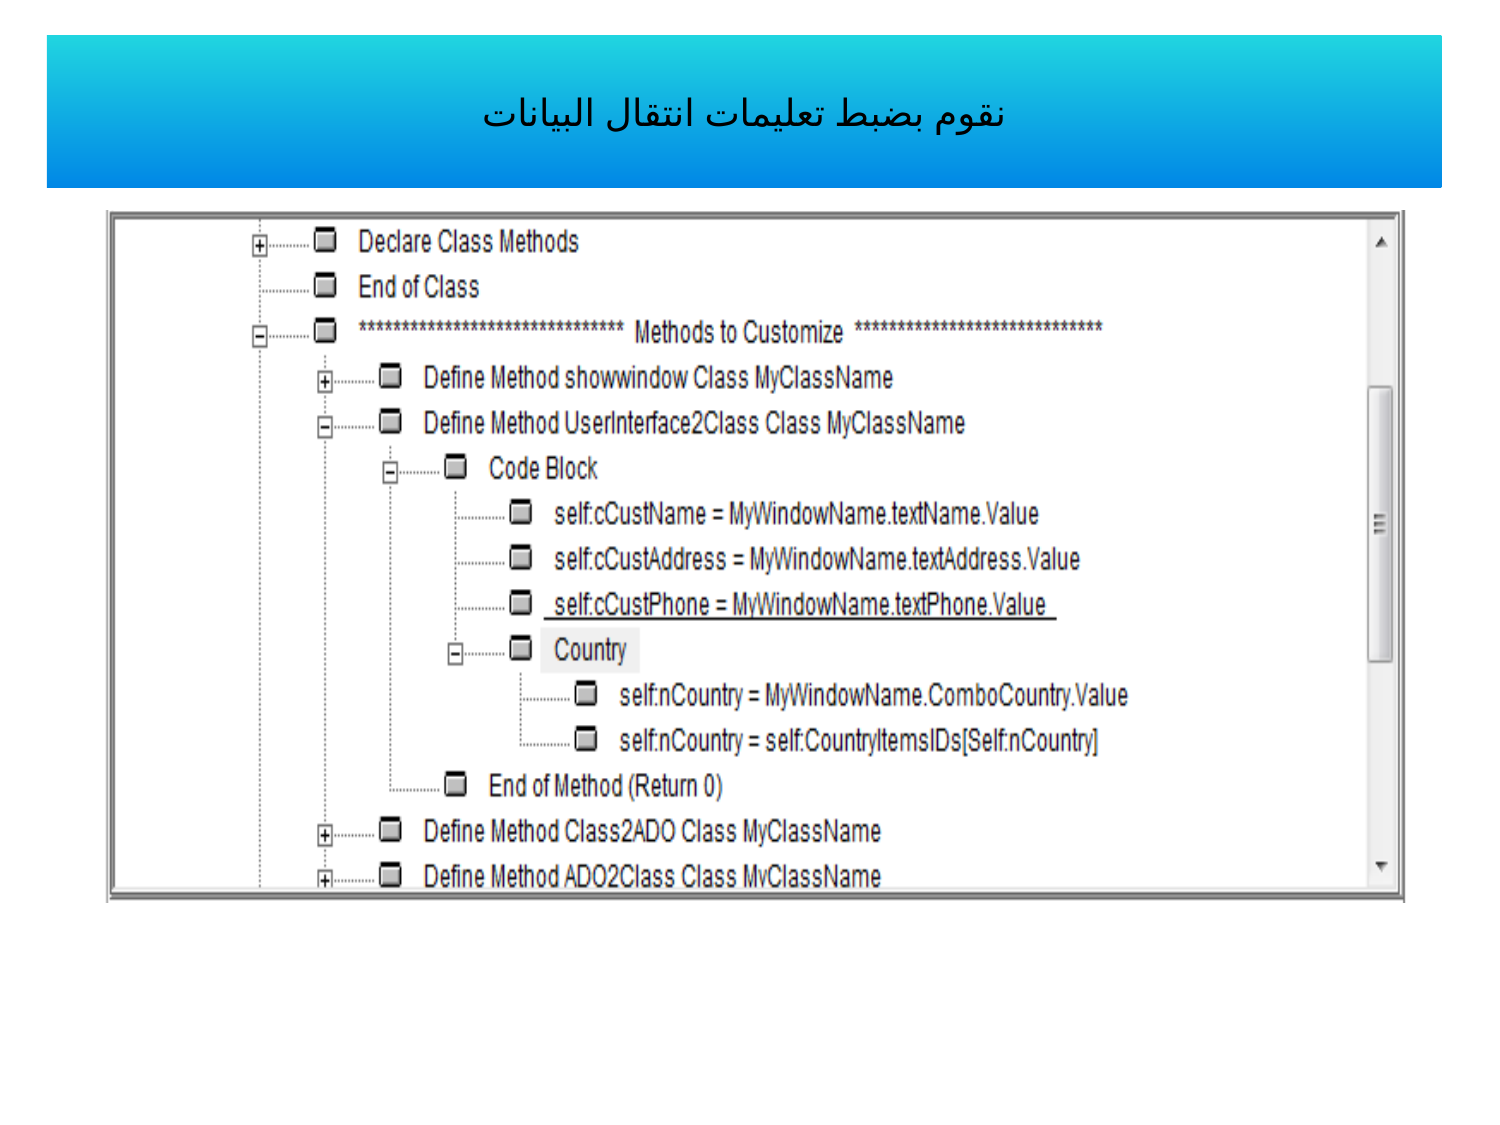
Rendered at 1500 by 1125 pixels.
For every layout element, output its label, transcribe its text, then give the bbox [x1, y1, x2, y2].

title نقوم بضبط تعليمات انتقال البيانات [46, 35, 1442, 188]
picture [105, 210, 1407, 903]
